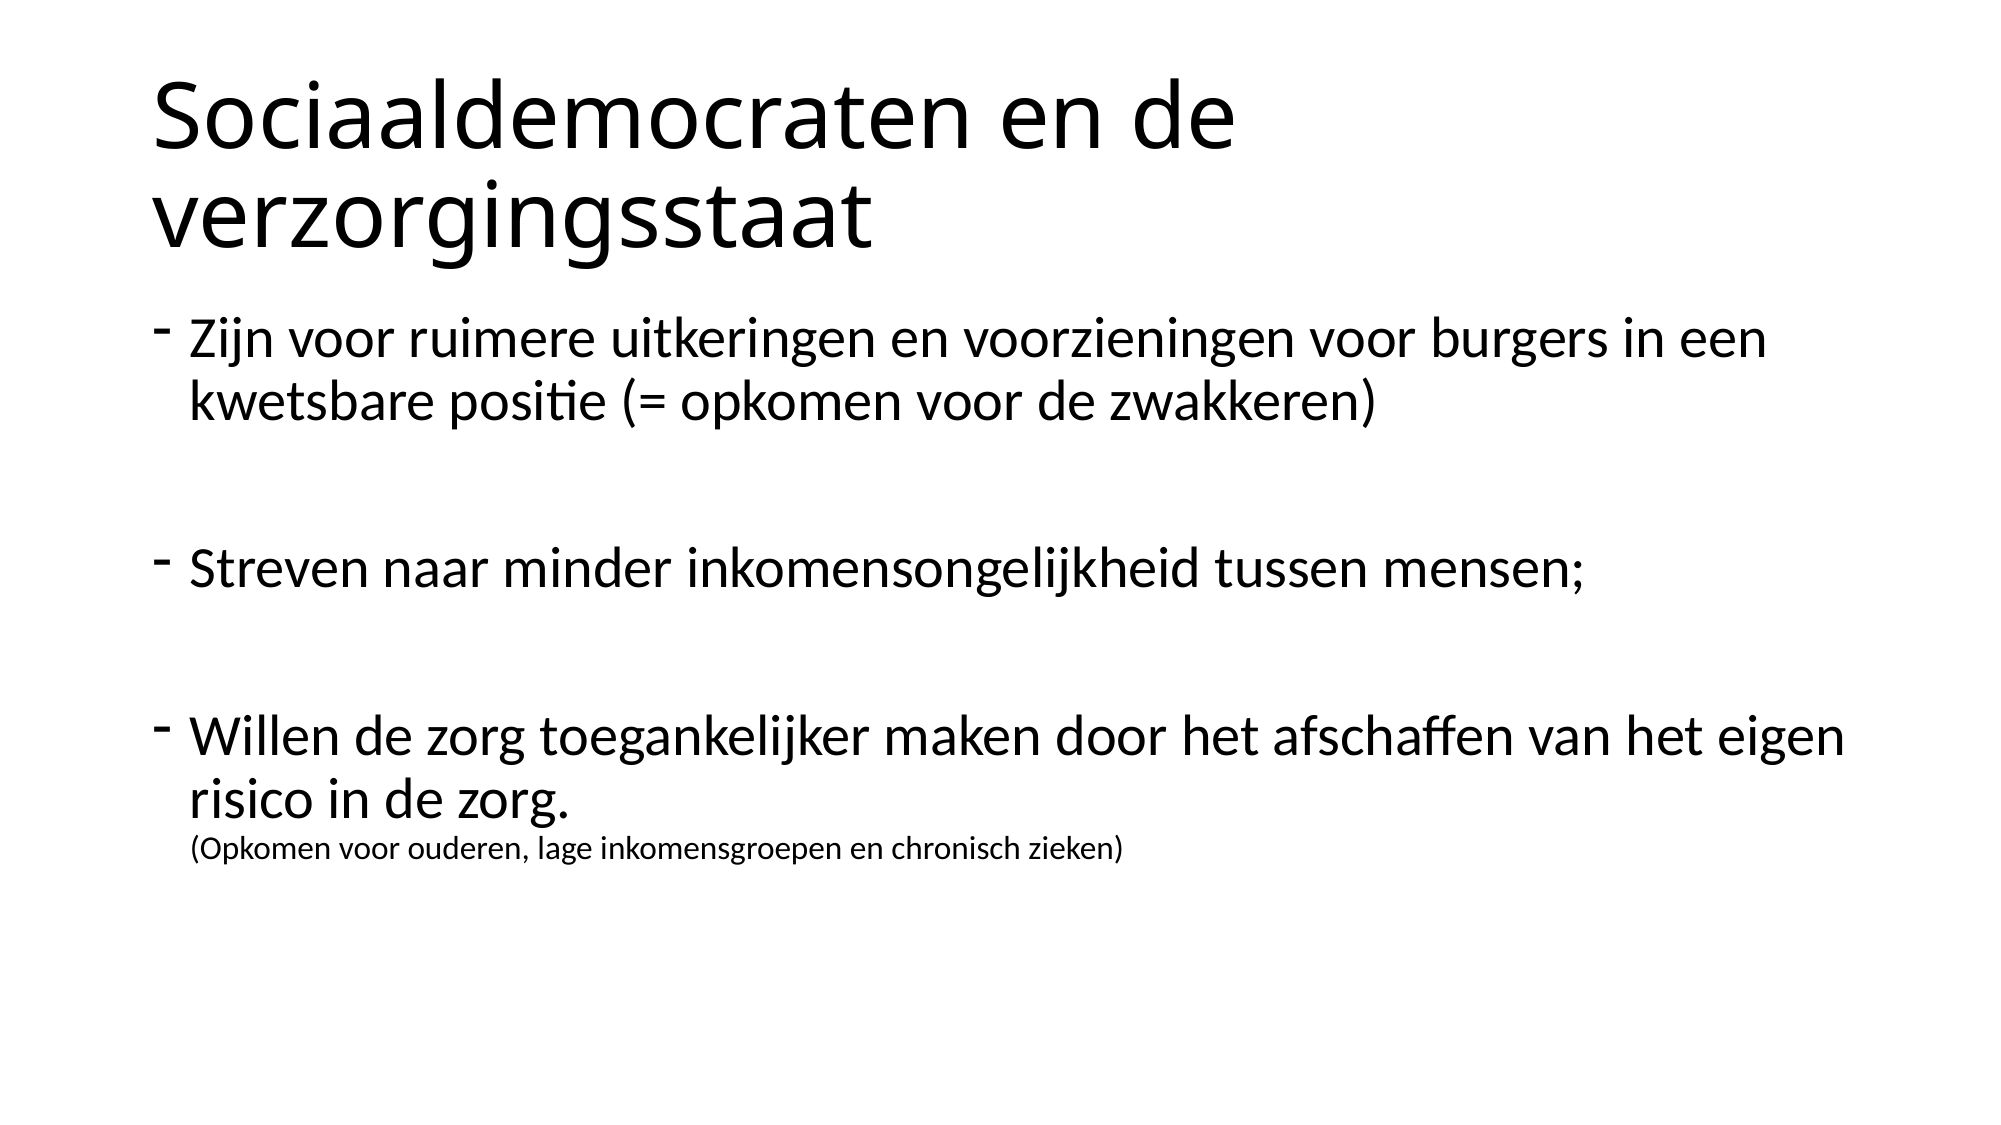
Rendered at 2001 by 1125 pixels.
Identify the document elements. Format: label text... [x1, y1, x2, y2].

list Zijn voor ruimere uitkeringen en voorzieningen voor burgers in een kwetsbare positie (= opkomen voor de zwakkeren) Streven naar minder inkomensongelijkheid tussen mensen; Willen de zorg toegankelijker maken door het afschaffen van het eigen risico in de zorg. (Opkomen voor ouderen, lage inkomensgroepen en chronisch zieken) [137, 299, 1863, 1014]
title Sociaaldemocraten en de verzorgingsstaat [137, 59, 1863, 278]
